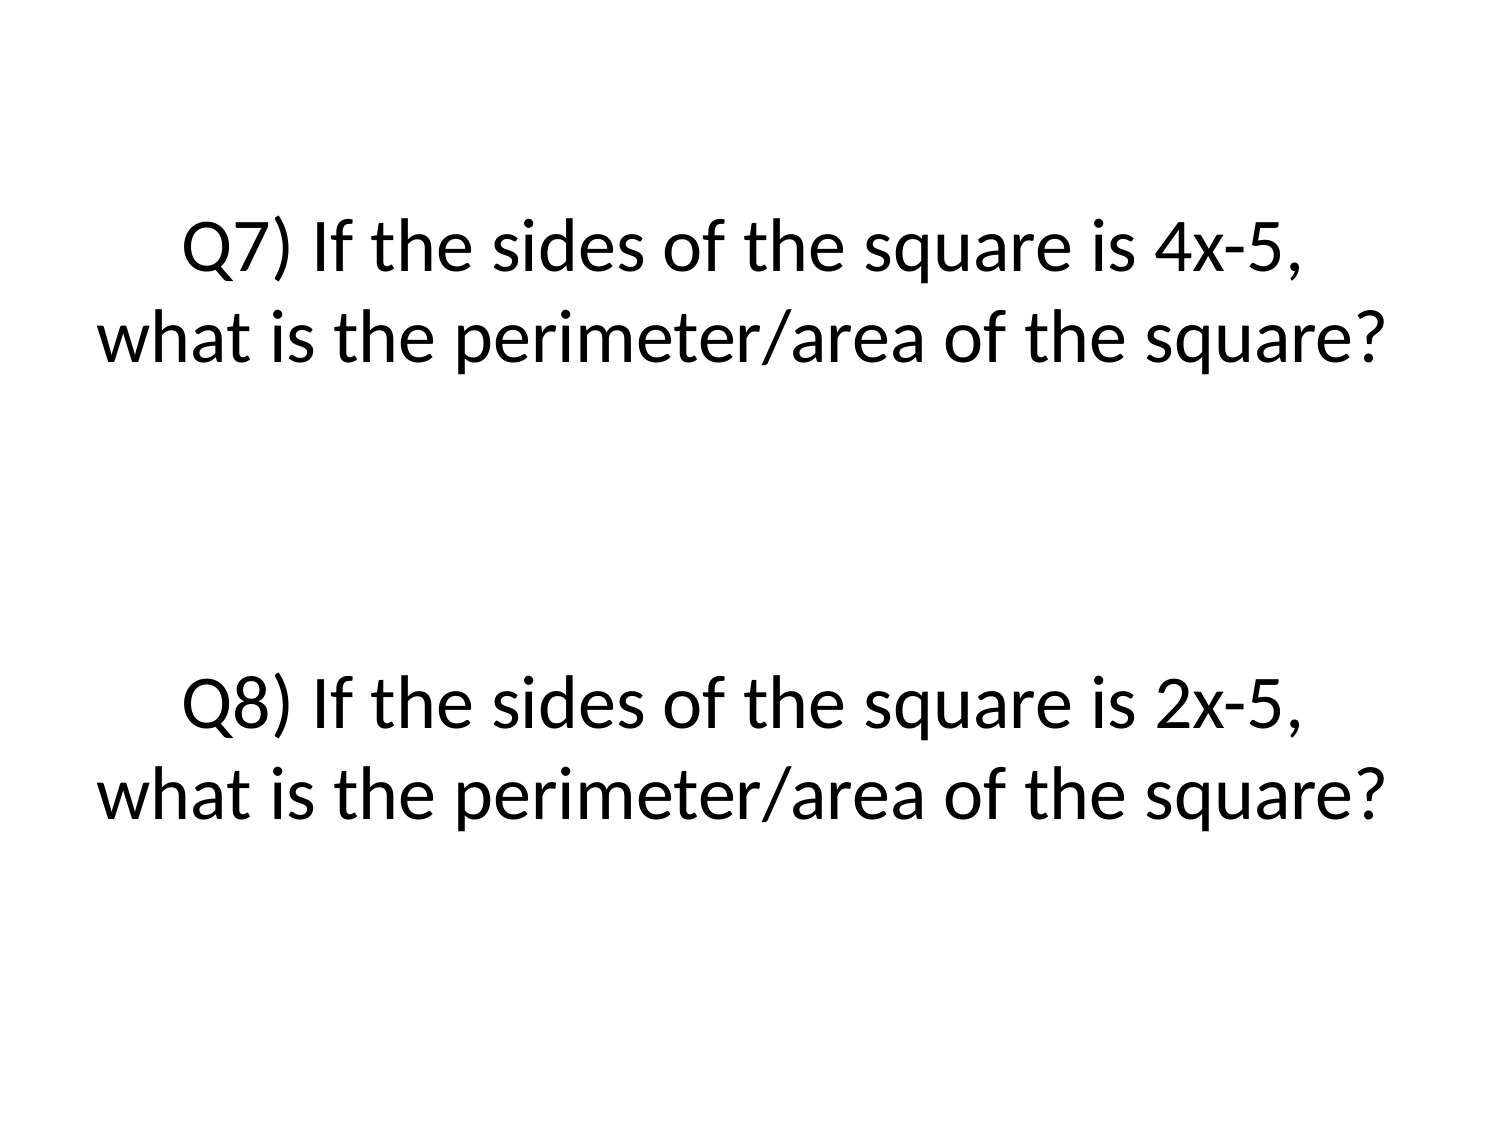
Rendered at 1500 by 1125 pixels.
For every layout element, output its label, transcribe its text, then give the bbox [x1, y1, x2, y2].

title Q7) If the sides of the square is 4x-5, what is the perimeter/area of the square? Q8) If the sides of the square is 2x-5, what is the perimeter/area of the square? [75, 174, 1413, 855]
